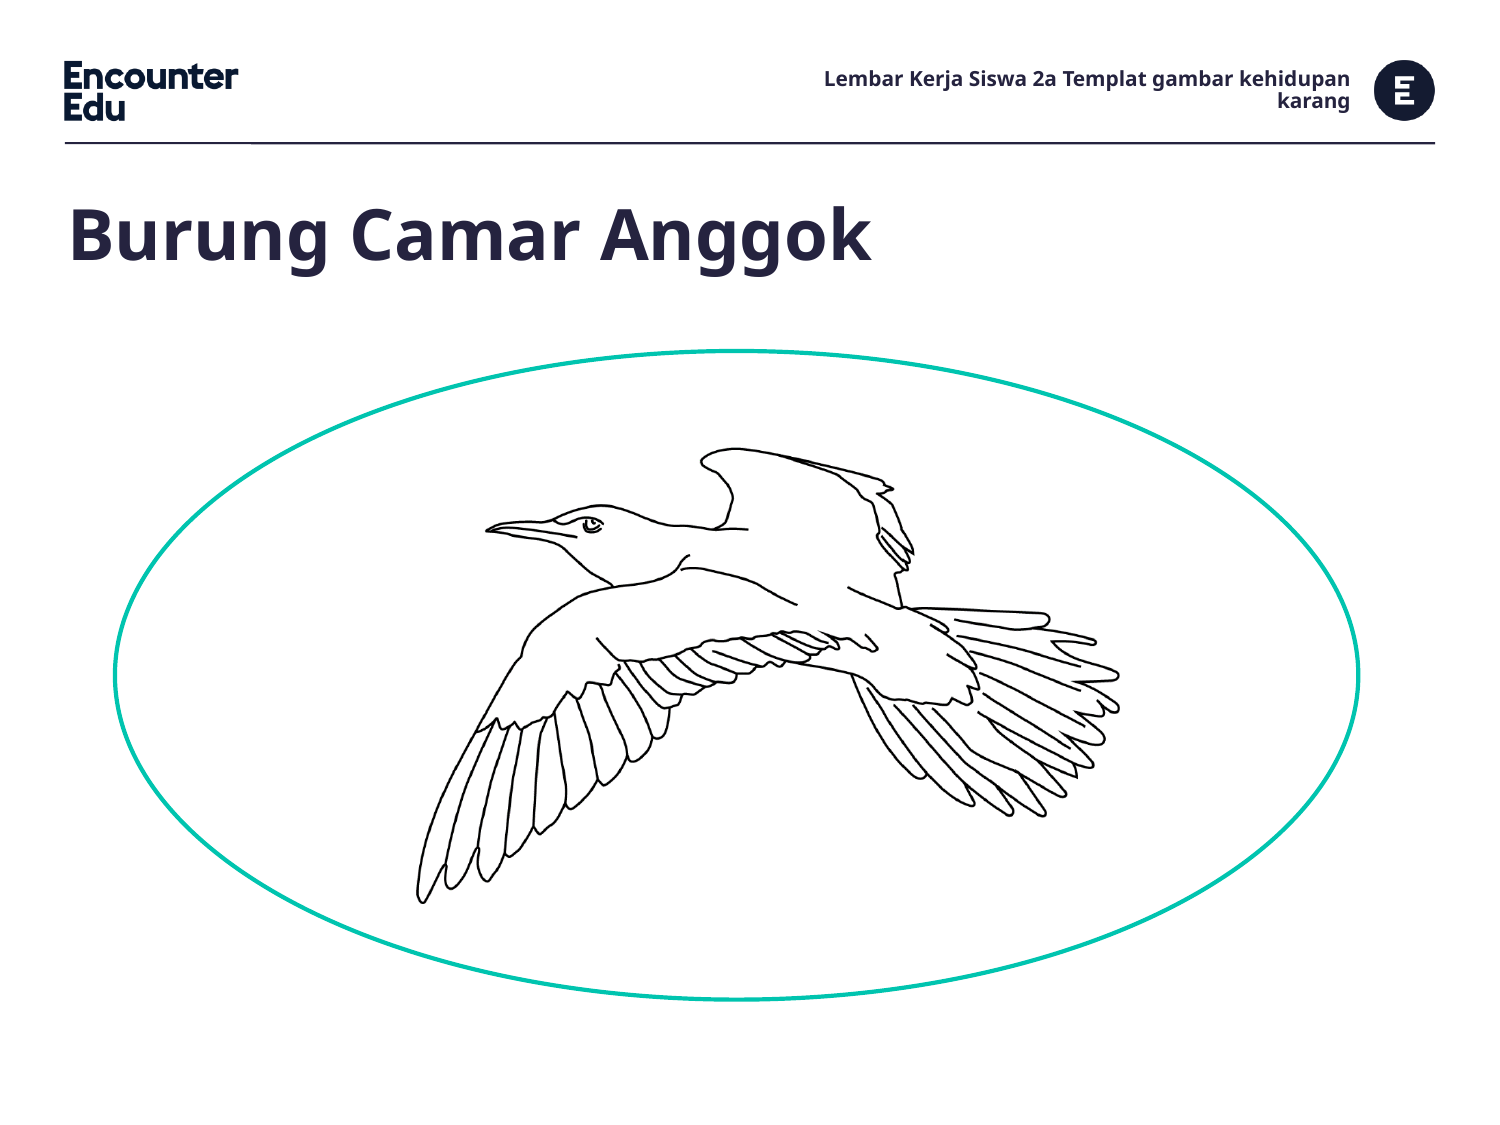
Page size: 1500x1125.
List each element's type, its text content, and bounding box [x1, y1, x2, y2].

list Burung Camar Anggok [59, 191, 929, 394]
title Lembar Kerja Siswa 2a Templat gambar kehidupan karang [749, 67, 1359, 114]
picture [416, 446, 1120, 904]
picture [1372, 58, 1436, 122]
picture [60, 59, 243, 122]
text_box [114, 366, 1359, 1000]
